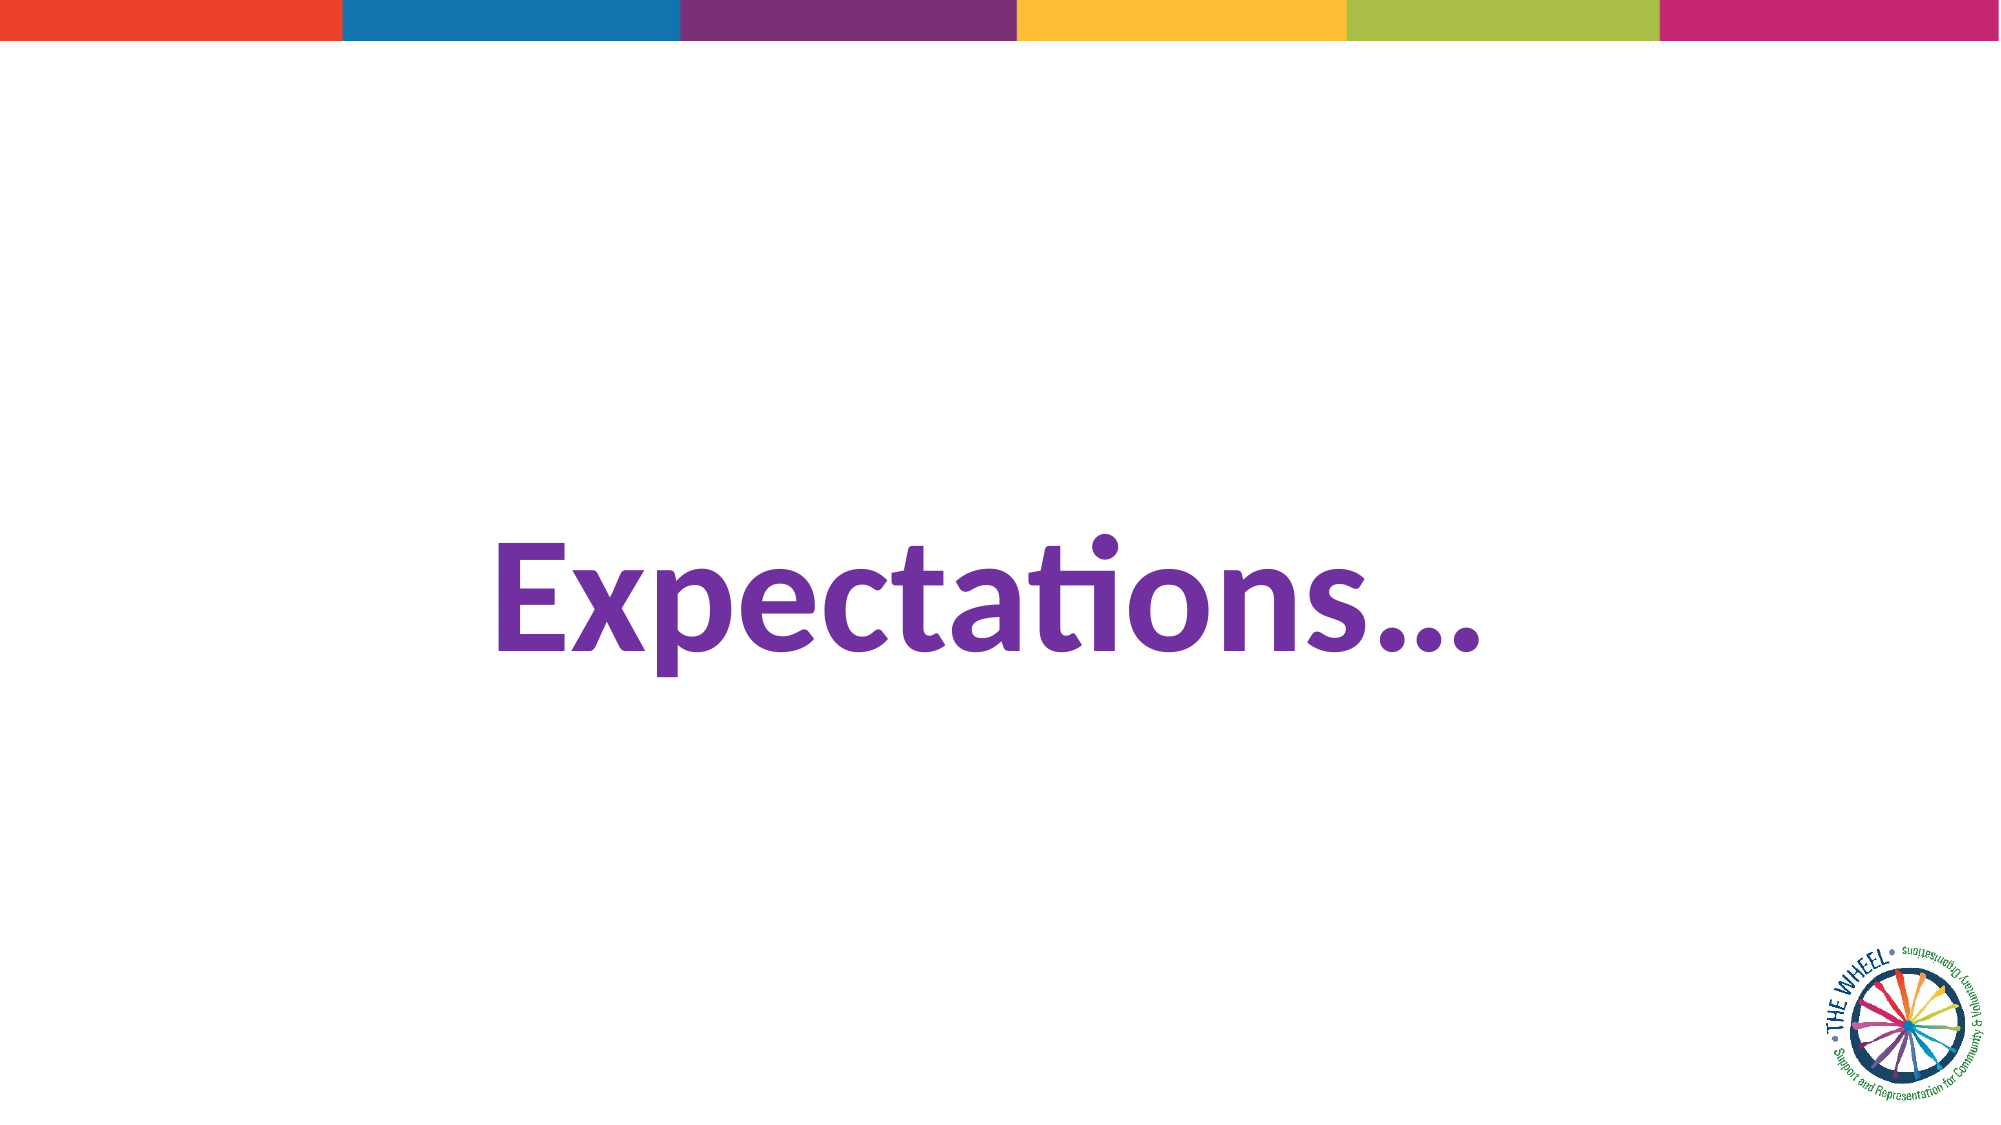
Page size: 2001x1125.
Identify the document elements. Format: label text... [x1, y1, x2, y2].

picture [0, 0, 2000, 41]
picture [1825, 944, 1984, 1103]
list Expectations… [137, 299, 1843, 1014]
